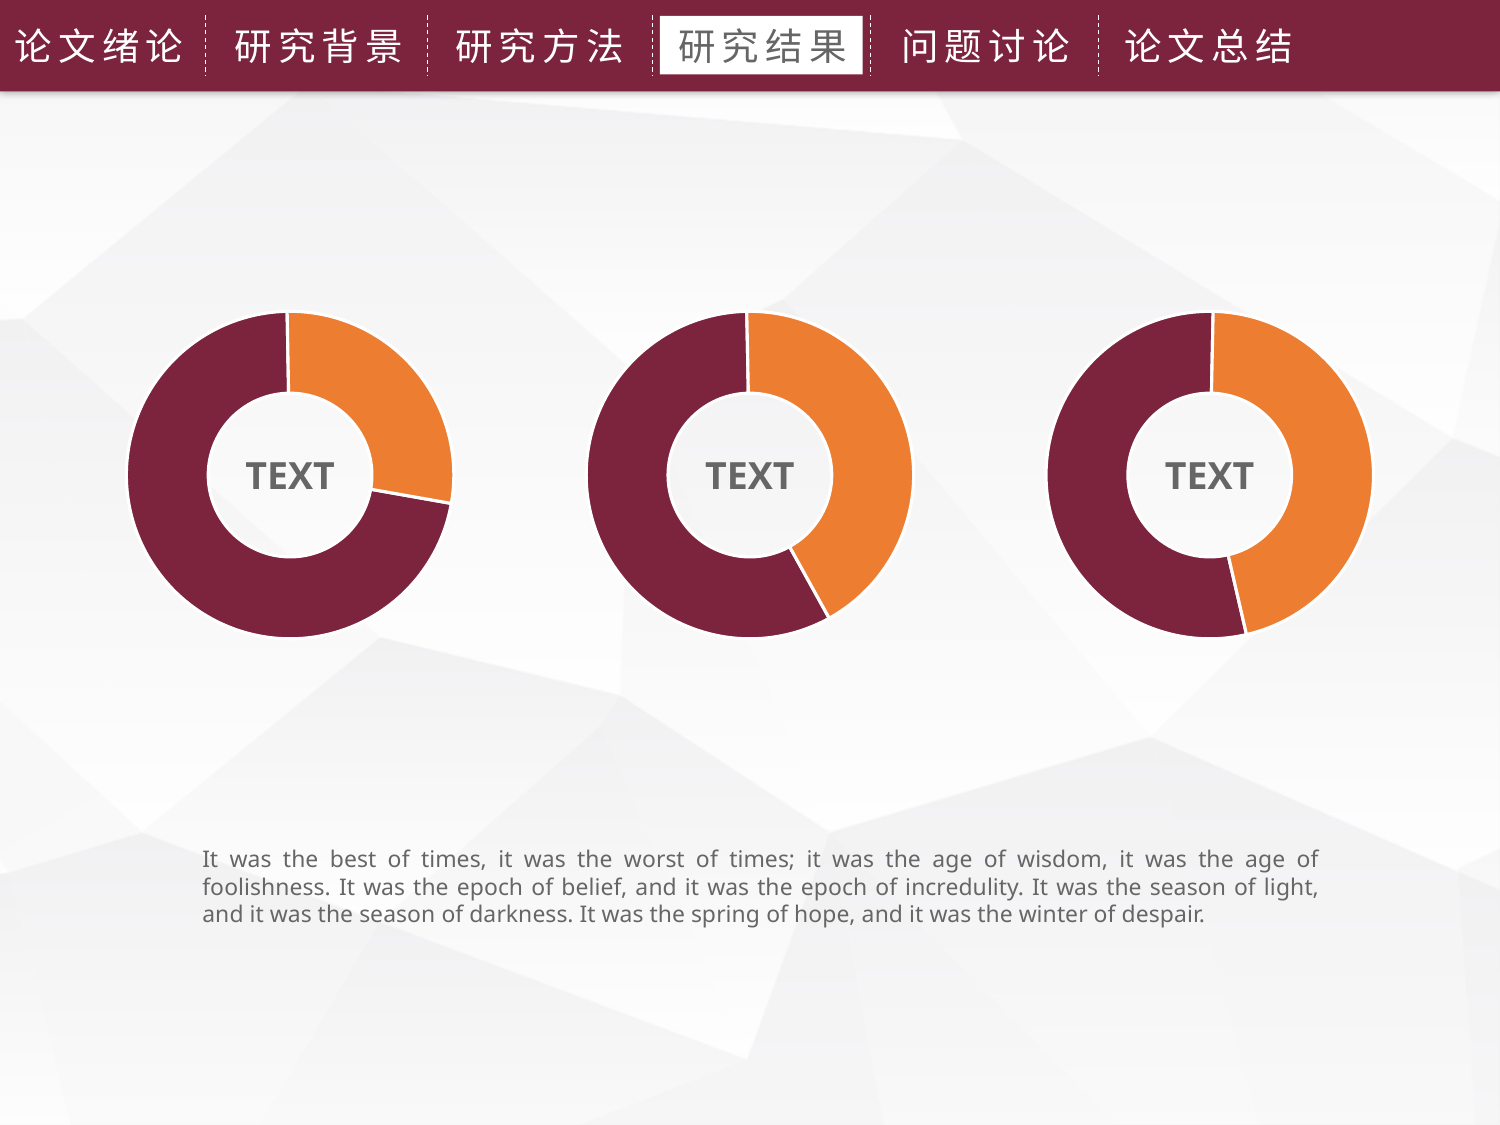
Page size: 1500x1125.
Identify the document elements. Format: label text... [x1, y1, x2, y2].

text_box [659, 15, 663, 75]
text_box 论文绪论 [0, 15, 211, 76]
text_box It was the best of times, it was the worst of times; it was the age of wisdom, it was the age of foolishness. It was the epoch of belief, and it was the epoch of incredulity. It was the season of light, and it was the season of darkness. It was the spring of hope, and it was the winter of despair. [187, 837, 1335, 935]
text_box 研究结果 [871, 15, 876, 76]
text_box 问题讨论 [886, 15, 1098, 76]
text_box 研究结果 [663, 15, 870, 76]
text_box 研究方法 [440, 15, 652, 76]
text_box [0, 0, 1500, 92]
text_box 论文总结 [1109, 15, 1322, 76]
chart [34, 304, 1466, 646]
picture [0, 92, 1500, 1125]
text_box 研究背景 [214, 15, 423, 76]
